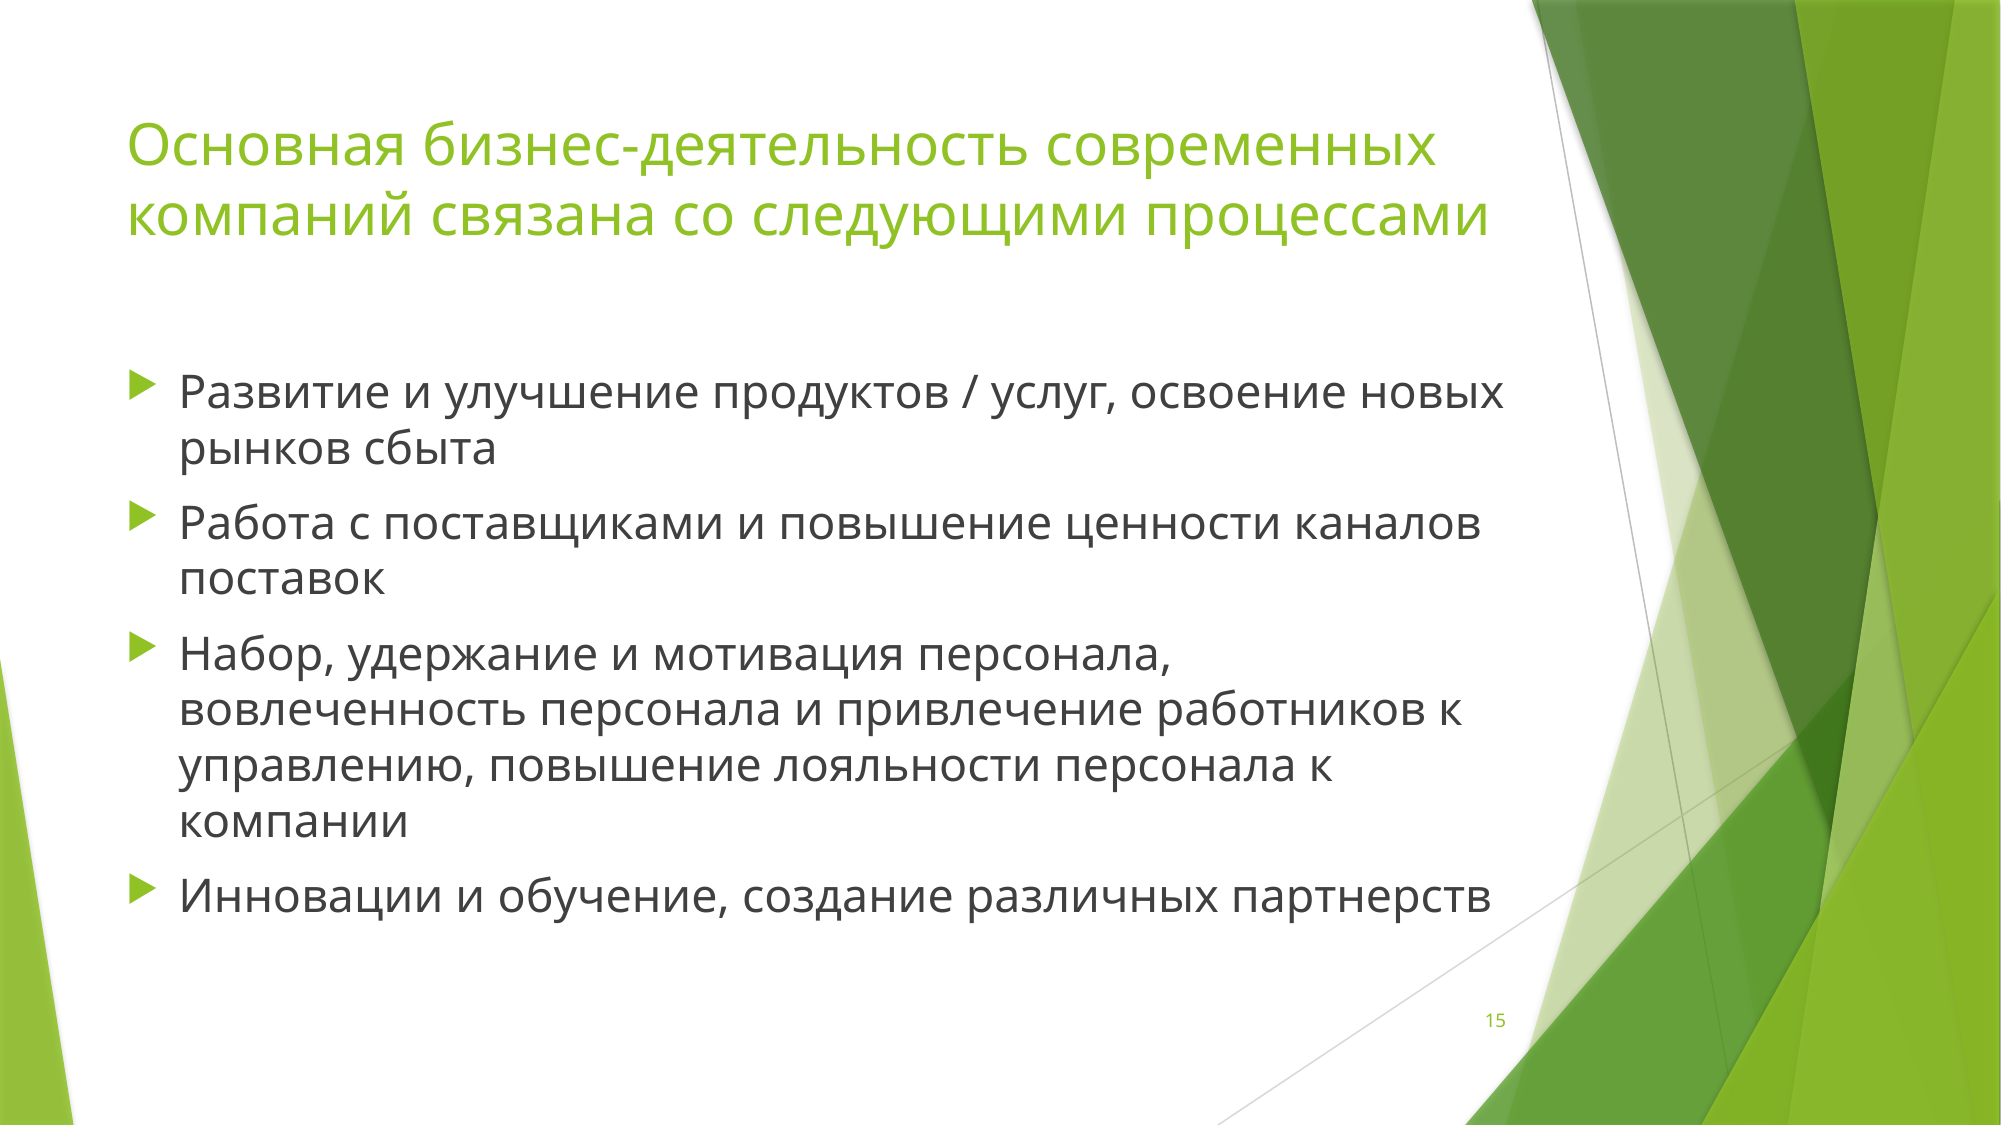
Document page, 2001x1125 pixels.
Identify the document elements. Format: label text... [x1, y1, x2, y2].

list Развитие и улучшение продуктов / услуг, освоение новых рынков сбыта Работа с поставщиками и повышение ценности каналов поставок Набор, удержание и мотивация персонала, вовлеченность персонала и привлечение работников к управлению, повышение лояльности персонала к компании Инновации и обучение, создание различных партнерств [111, 354, 1522, 992]
slide_number 15 [1409, 991, 1522, 1051]
title Основная бизнес-деятельность современных компаний связана со следующими процессами [111, 99, 1522, 317]
